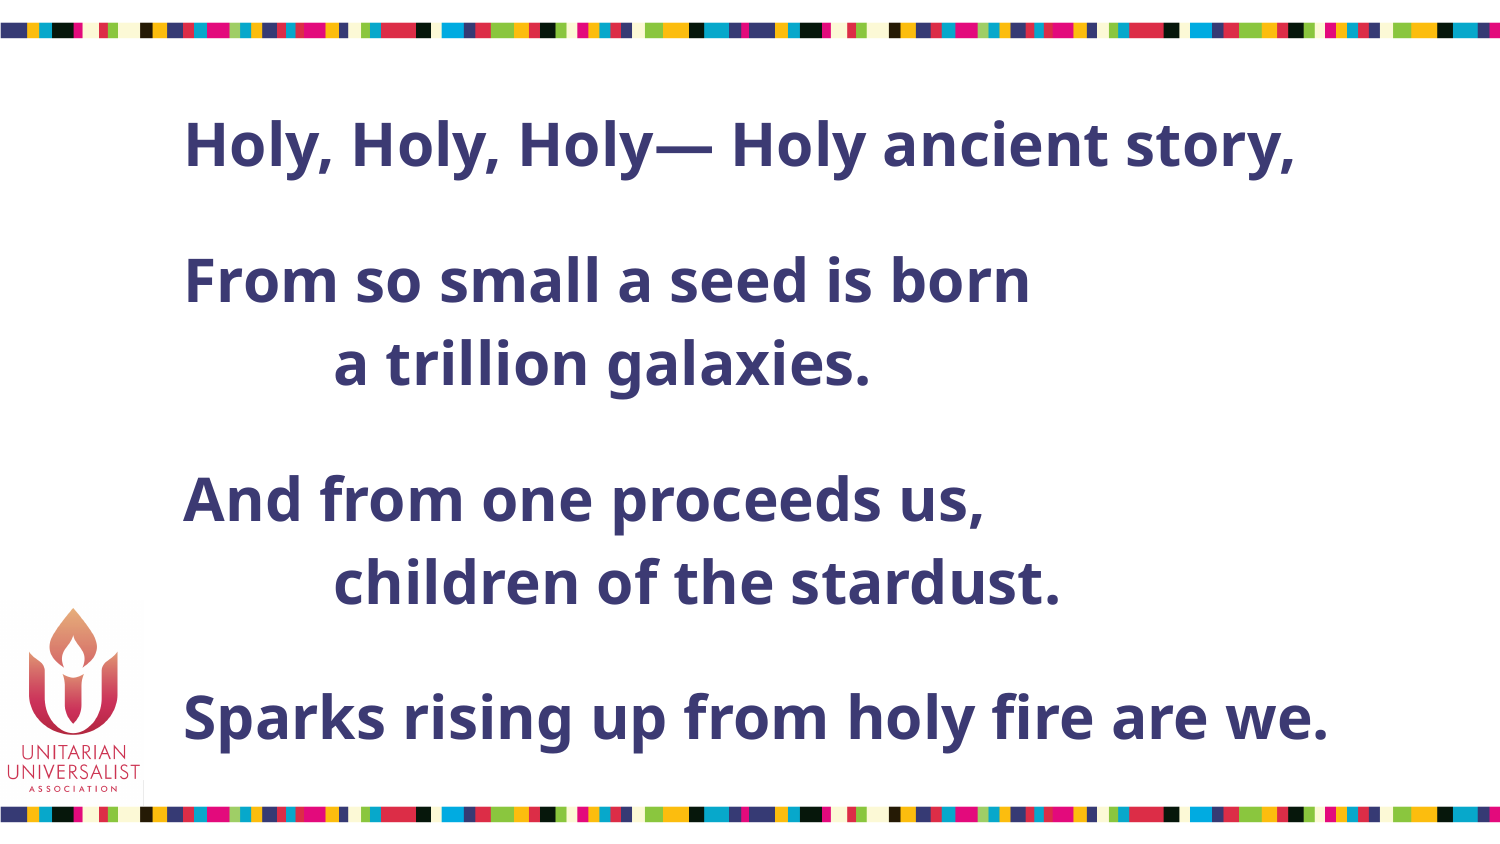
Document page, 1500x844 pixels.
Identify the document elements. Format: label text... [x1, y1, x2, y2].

picture [0, 600, 1500, 824]
picture [0, 22, 1500, 40]
text_box Holy, Holy, Holy— Holy ancient story, From so small a seed is born a trillion galaxies. And from one proceeds us, children of the stardust. Sparks rising up from holy fire are we. [168, 80, 1421, 767]
